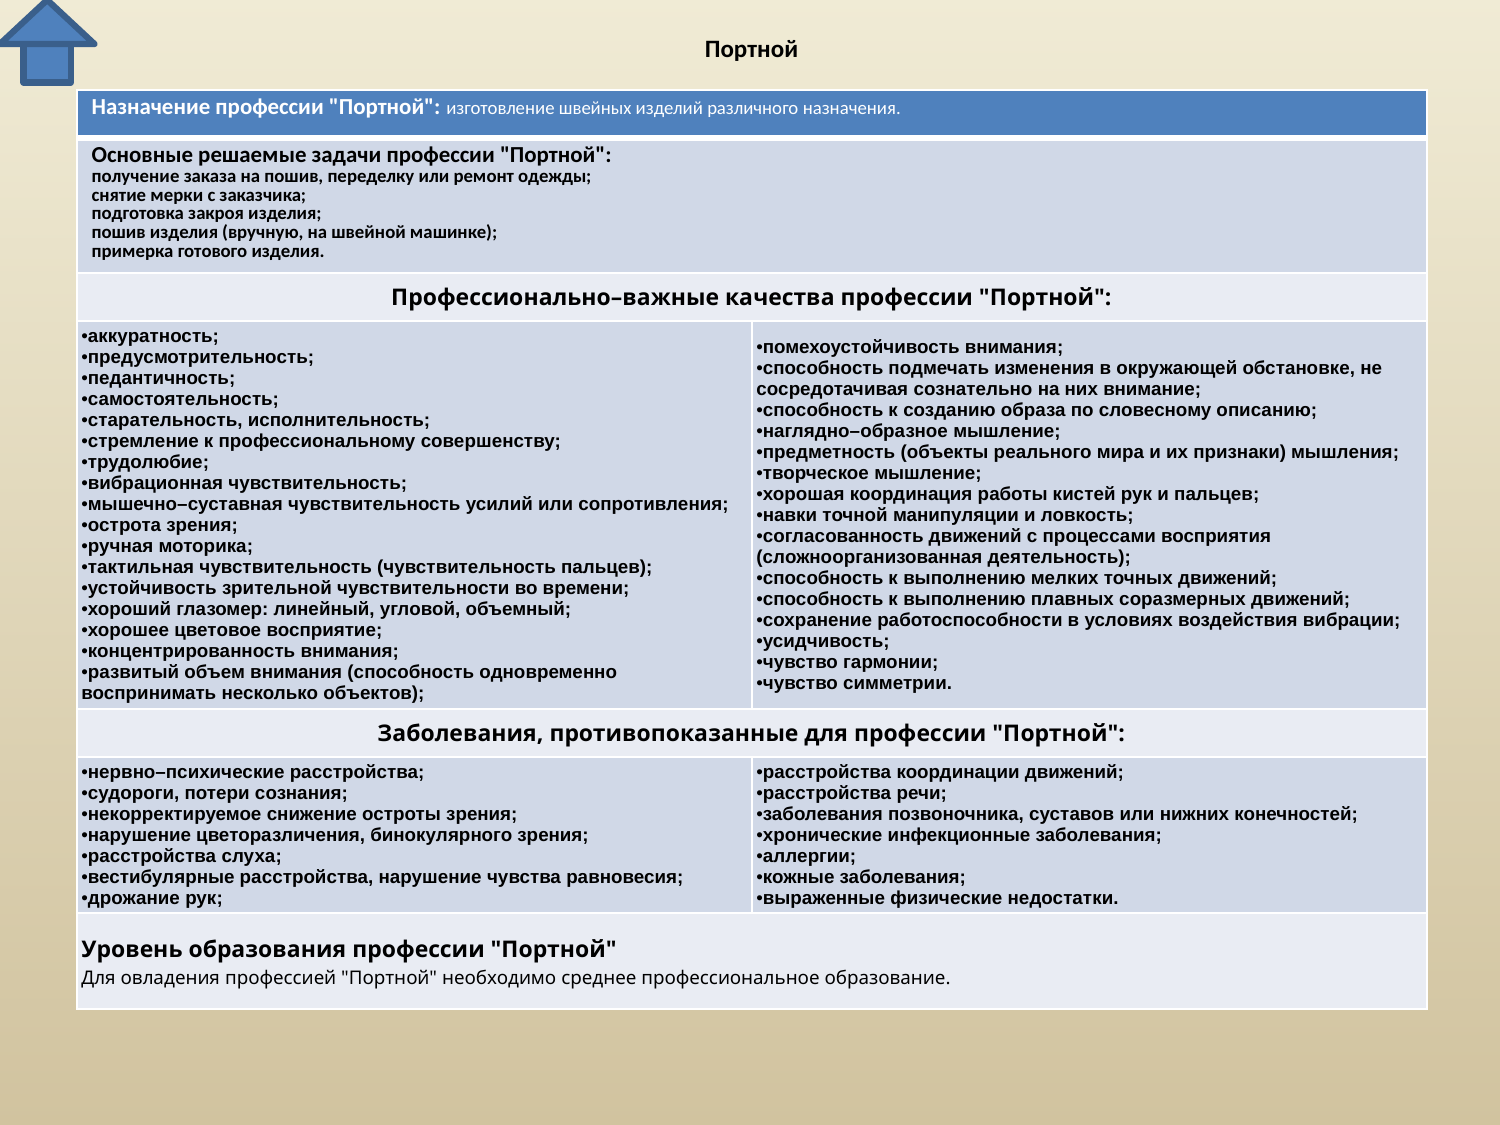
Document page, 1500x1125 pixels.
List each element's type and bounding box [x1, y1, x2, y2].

title [76, 0, 1427, 89]
table_cell [753, 322, 1426, 708]
text_box [0, 0, 94, 82]
table_cell [78, 710, 1426, 756]
table_cell [78, 914, 1426, 1008]
table_header [78, 91, 1426, 135]
table_cell [78, 274, 1426, 320]
table_cell [78, 758, 751, 912]
table_cell [753, 758, 1426, 912]
table_cell [78, 141, 1426, 272]
table_cell [78, 322, 751, 708]
